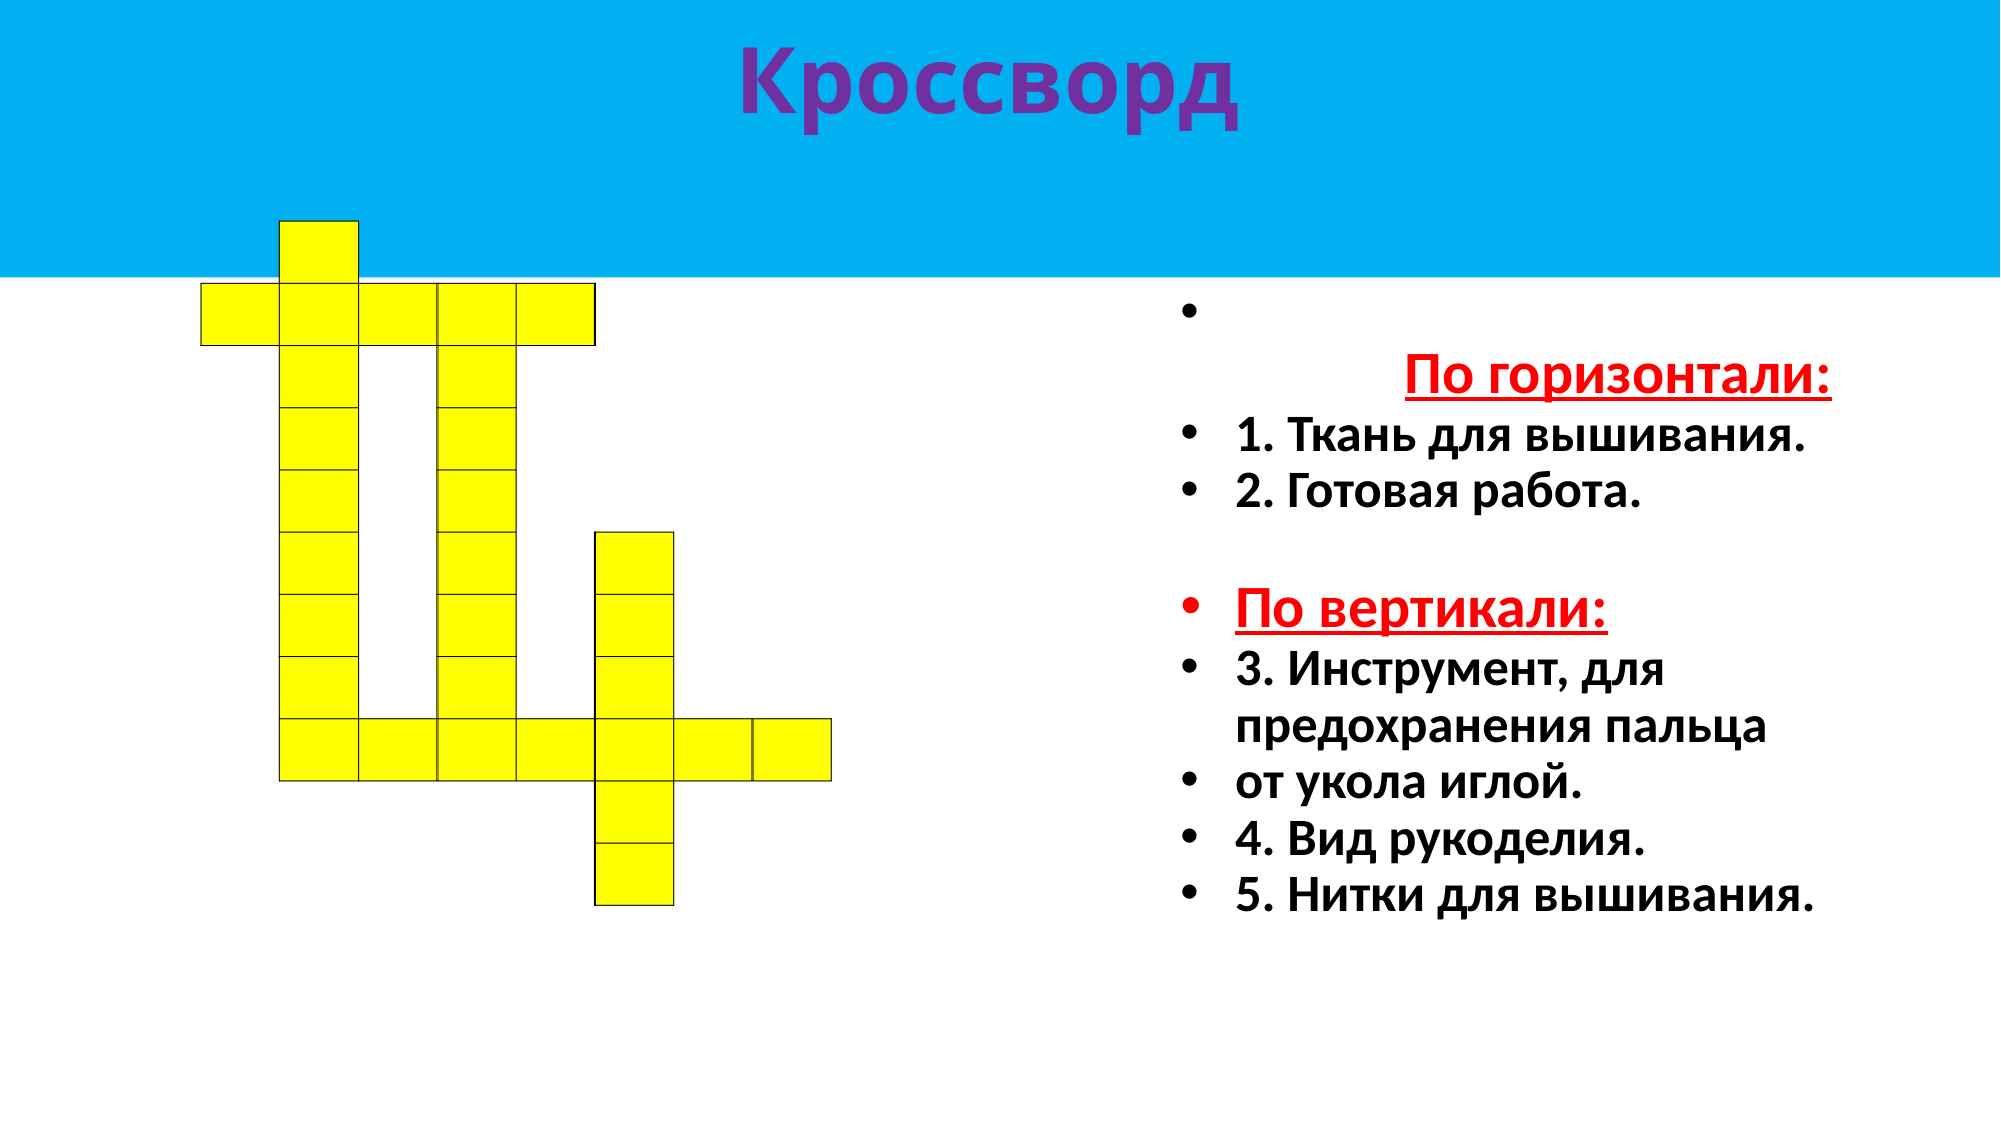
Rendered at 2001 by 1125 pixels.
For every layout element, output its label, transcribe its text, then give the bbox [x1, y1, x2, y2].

picture [50, 222, 984, 967]
list По горизонтали: 1. Ткань для вышивания. 2. Готовая работа. По вертикали: 3. Инструмент, для предохранения пальца от укола иглой. 4. Вид рукоделия. 5. Нитки для вышивания. [1165, 277, 1863, 1014]
title Кроссворд [0, 0, 2000, 278]
